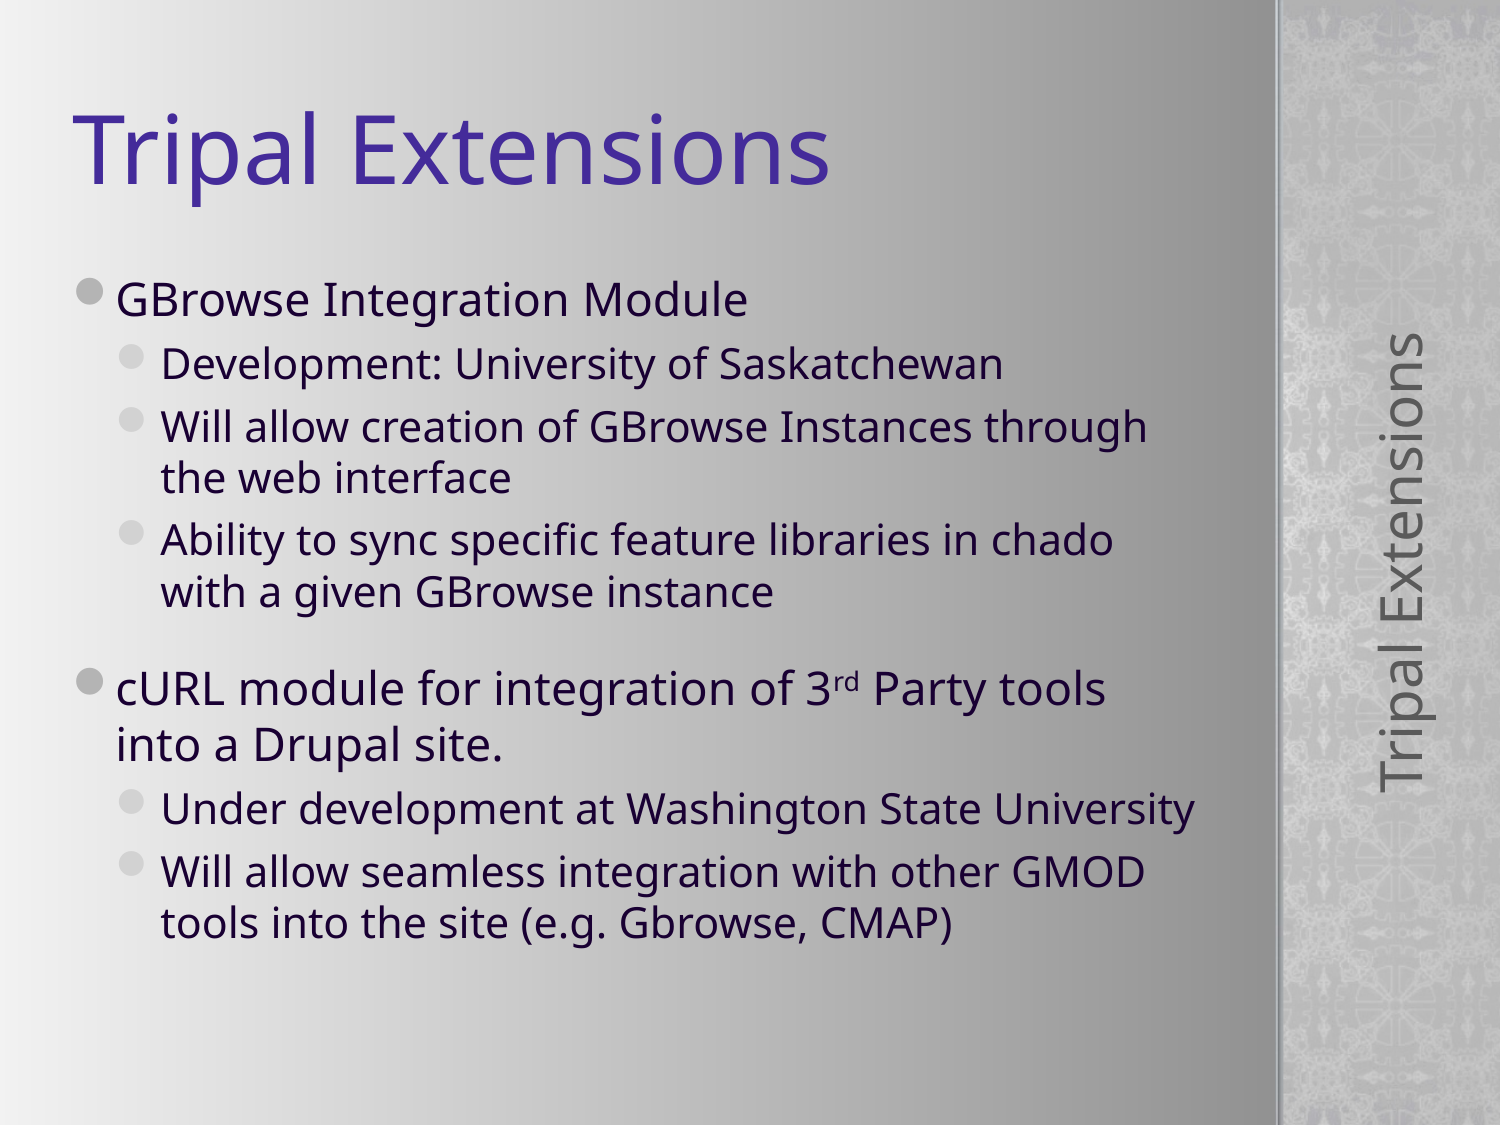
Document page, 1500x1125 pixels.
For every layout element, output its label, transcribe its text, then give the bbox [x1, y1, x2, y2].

title Tripal Extensions [57, 86, 1220, 207]
list GBrowse Integration Module Development: University of Saskatchewan Will allow creation of GBrowse Instances through the web interface Ability to sync specific feature libraries in chado with a given GBrowse instance cURL module for integration of 3rd Party tools into a Drupal site. Under development at Washington State University Will allow seamless integration with other GMOD tools into the site (e.g. Gbrowse, CMAP) [57, 262, 1220, 1005]
picture [1275, 0, 1500, 1125]
